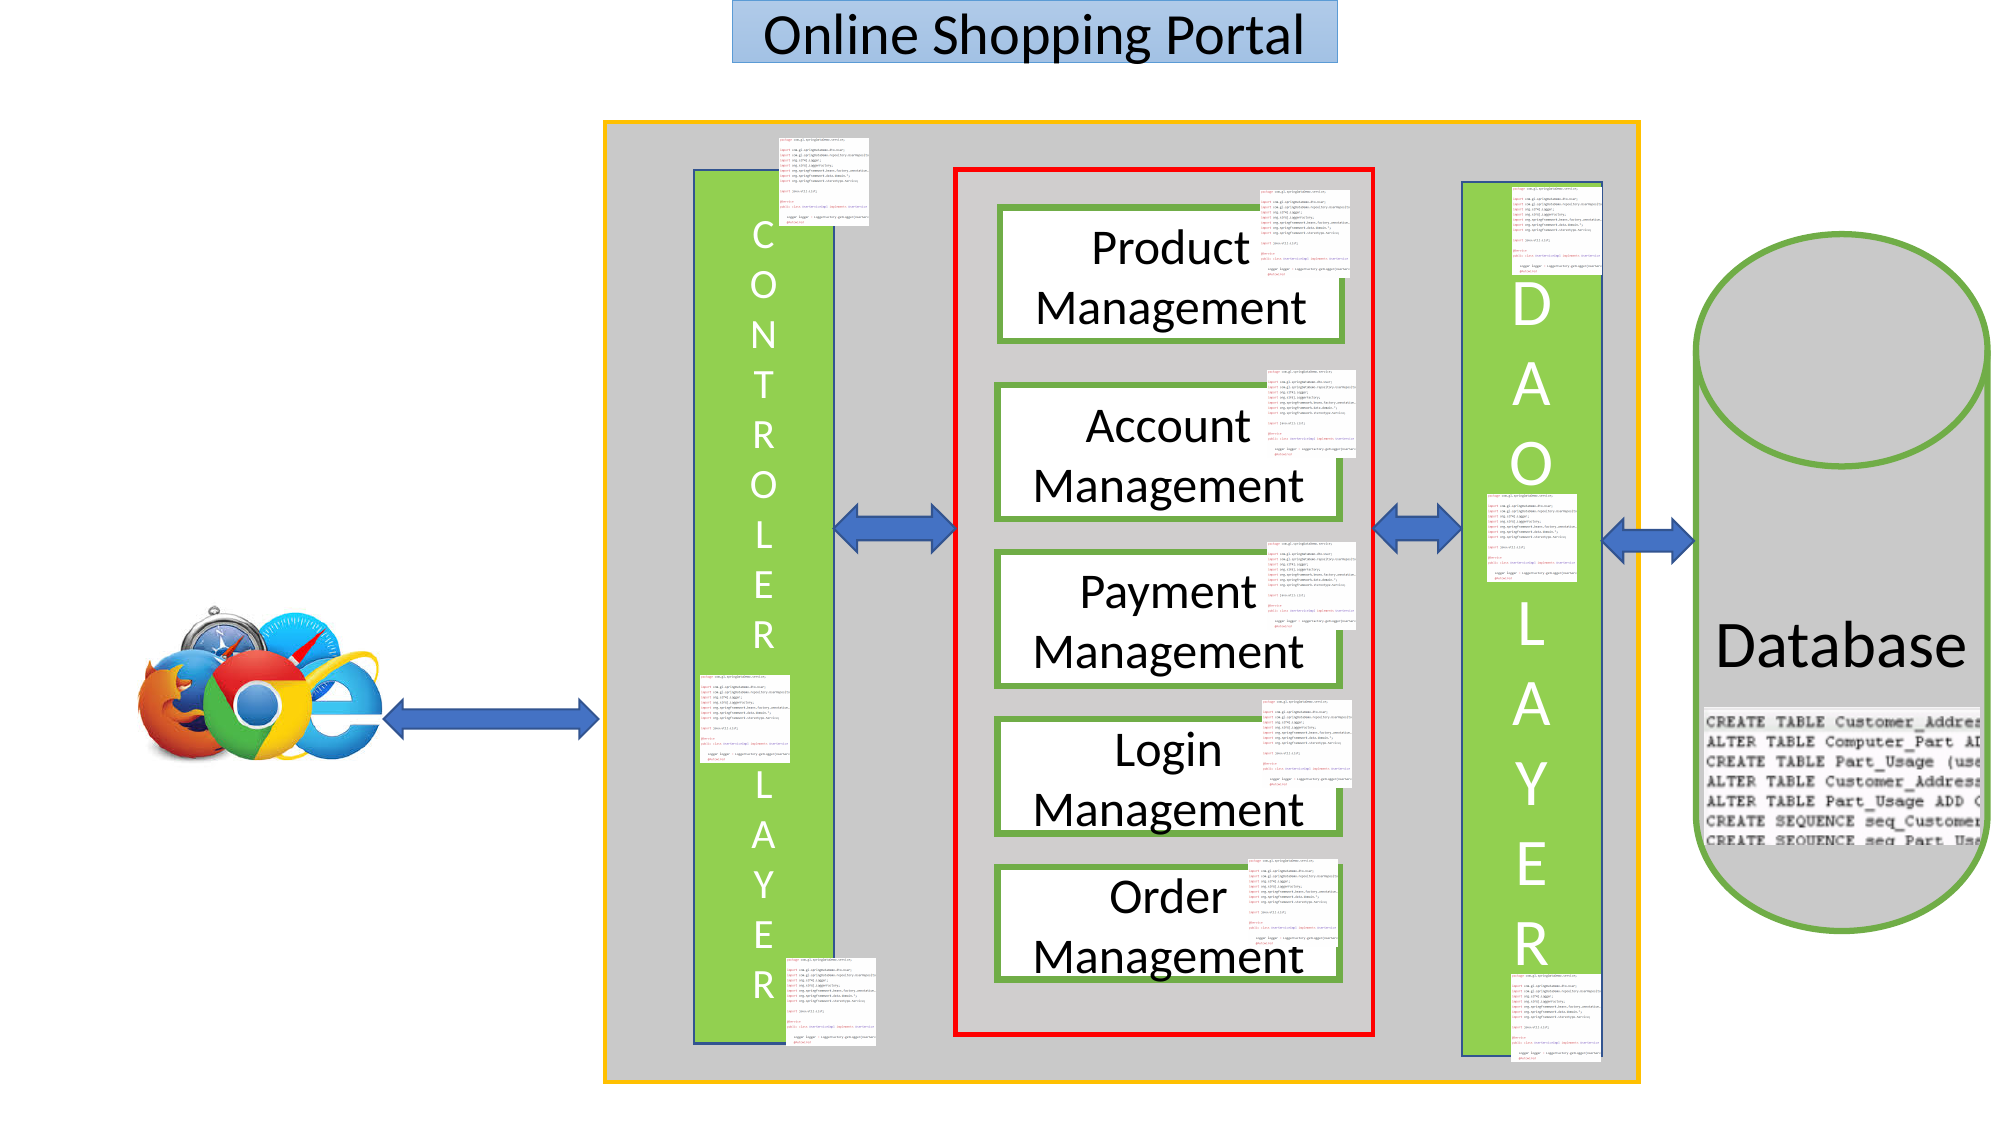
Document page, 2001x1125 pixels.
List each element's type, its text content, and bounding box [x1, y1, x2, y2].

text_box D A O L A Y E R [1461, 181, 1603, 1057]
text_box [1371, 502, 1464, 555]
picture [1487, 494, 1577, 582]
picture [786, 958, 876, 1046]
picture [1704, 707, 1980, 845]
text_box Order Management [996, 866, 1341, 981]
text_box [832, 502, 958, 555]
picture [1267, 370, 1356, 458]
text_box C O N T R O L E R L A Y E R [693, 169, 835, 1045]
picture [1512, 187, 1602, 275]
text_box [1600, 516, 1696, 565]
picture [1248, 859, 1338, 947]
picture [1262, 700, 1352, 788]
text_box Database [1694, 233, 1989, 933]
text_box Login Management [996, 718, 1341, 834]
text_box [955, 169, 1374, 1036]
picture [1511, 974, 1601, 1062]
picture [1267, 542, 1356, 630]
text_box Account Management [996, 384, 1341, 520]
picture [700, 675, 790, 763]
text_box Product Management [999, 206, 1343, 342]
picture [137, 599, 383, 772]
text_box Payment Management [996, 551, 1341, 687]
text_box Online Shopping Portal [732, 0, 1338, 63]
text_box [604, 121, 1639, 1083]
text_box [383, 697, 600, 741]
picture [779, 138, 869, 226]
picture [1260, 190, 1350, 278]
